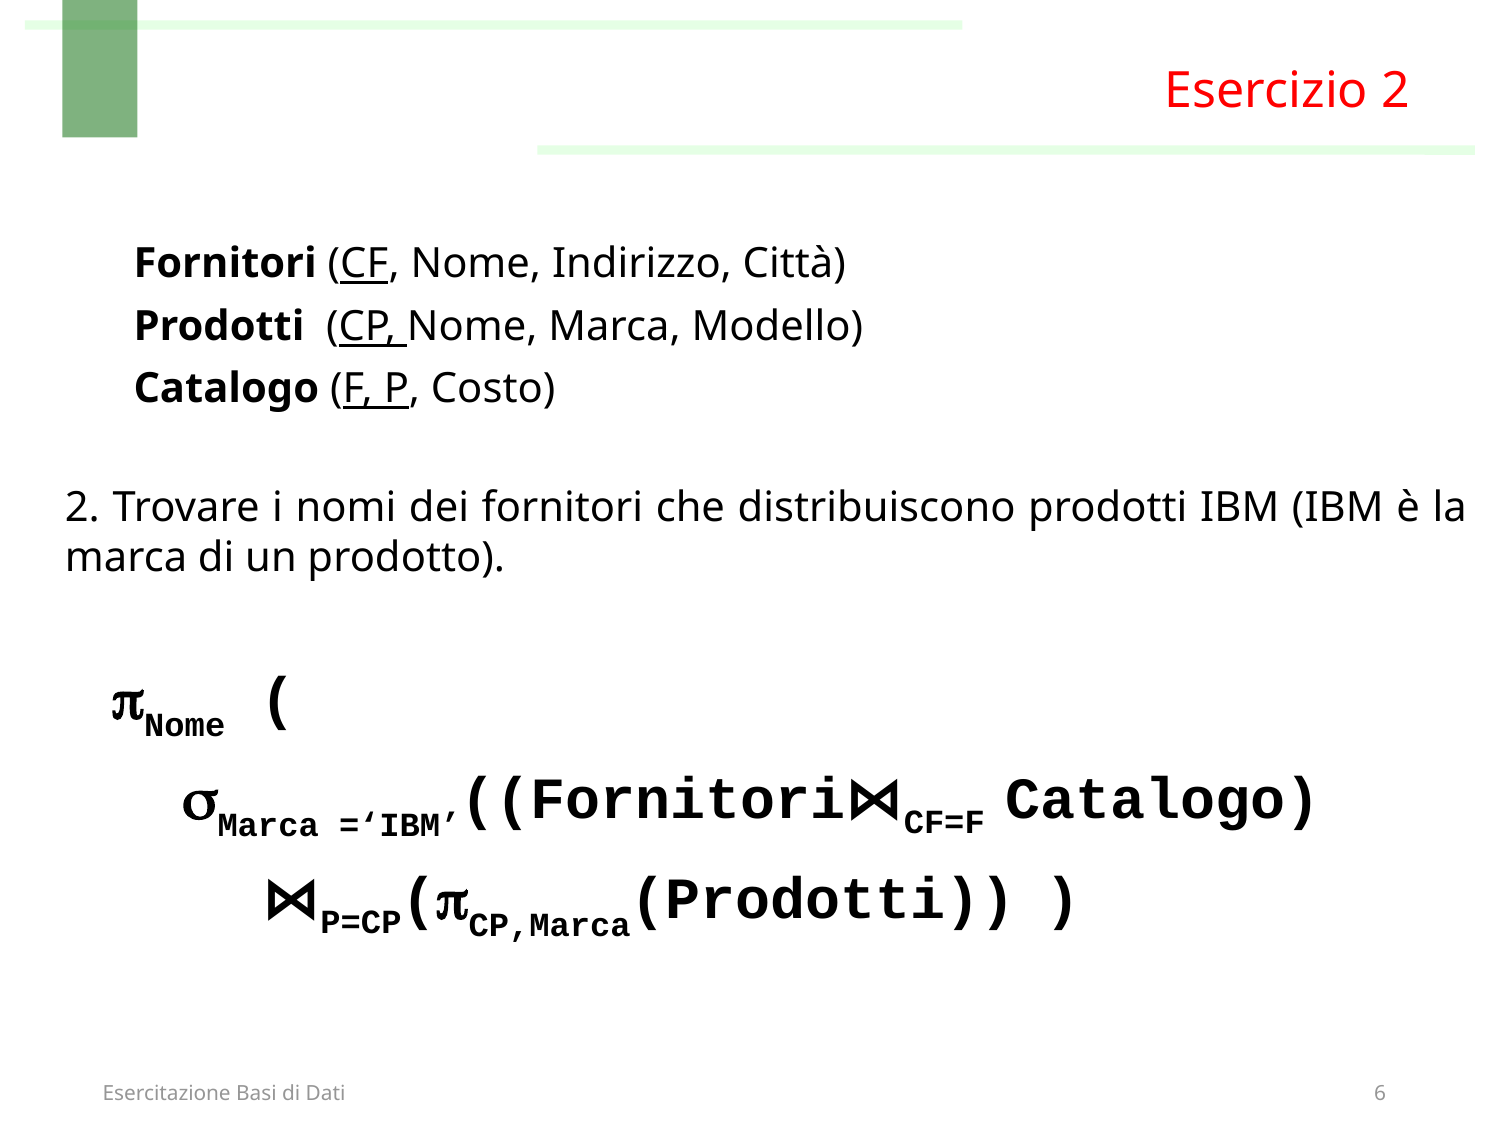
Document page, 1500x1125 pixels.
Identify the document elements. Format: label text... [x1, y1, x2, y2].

title Esercizio 2 [174, 37, 1425, 138]
text_box 2. Trovare i nomi dei fornitori che distribuiscono prodotti IBM (IBM è la marca di un prodotto). Nome ( Marca =‘IBM’((Fornitori⋈CF=F Catalogo) ⋈P=CP(CP,Marca(Prodotti)) ) [50, 472, 1483, 883]
text_box Fornitori (CF, Nome, Indirizzo, Città) Prodotti (CP, Nome, Marca, Modello) Catalogo (F, P, Costo) [49, 228, 1463, 452]
